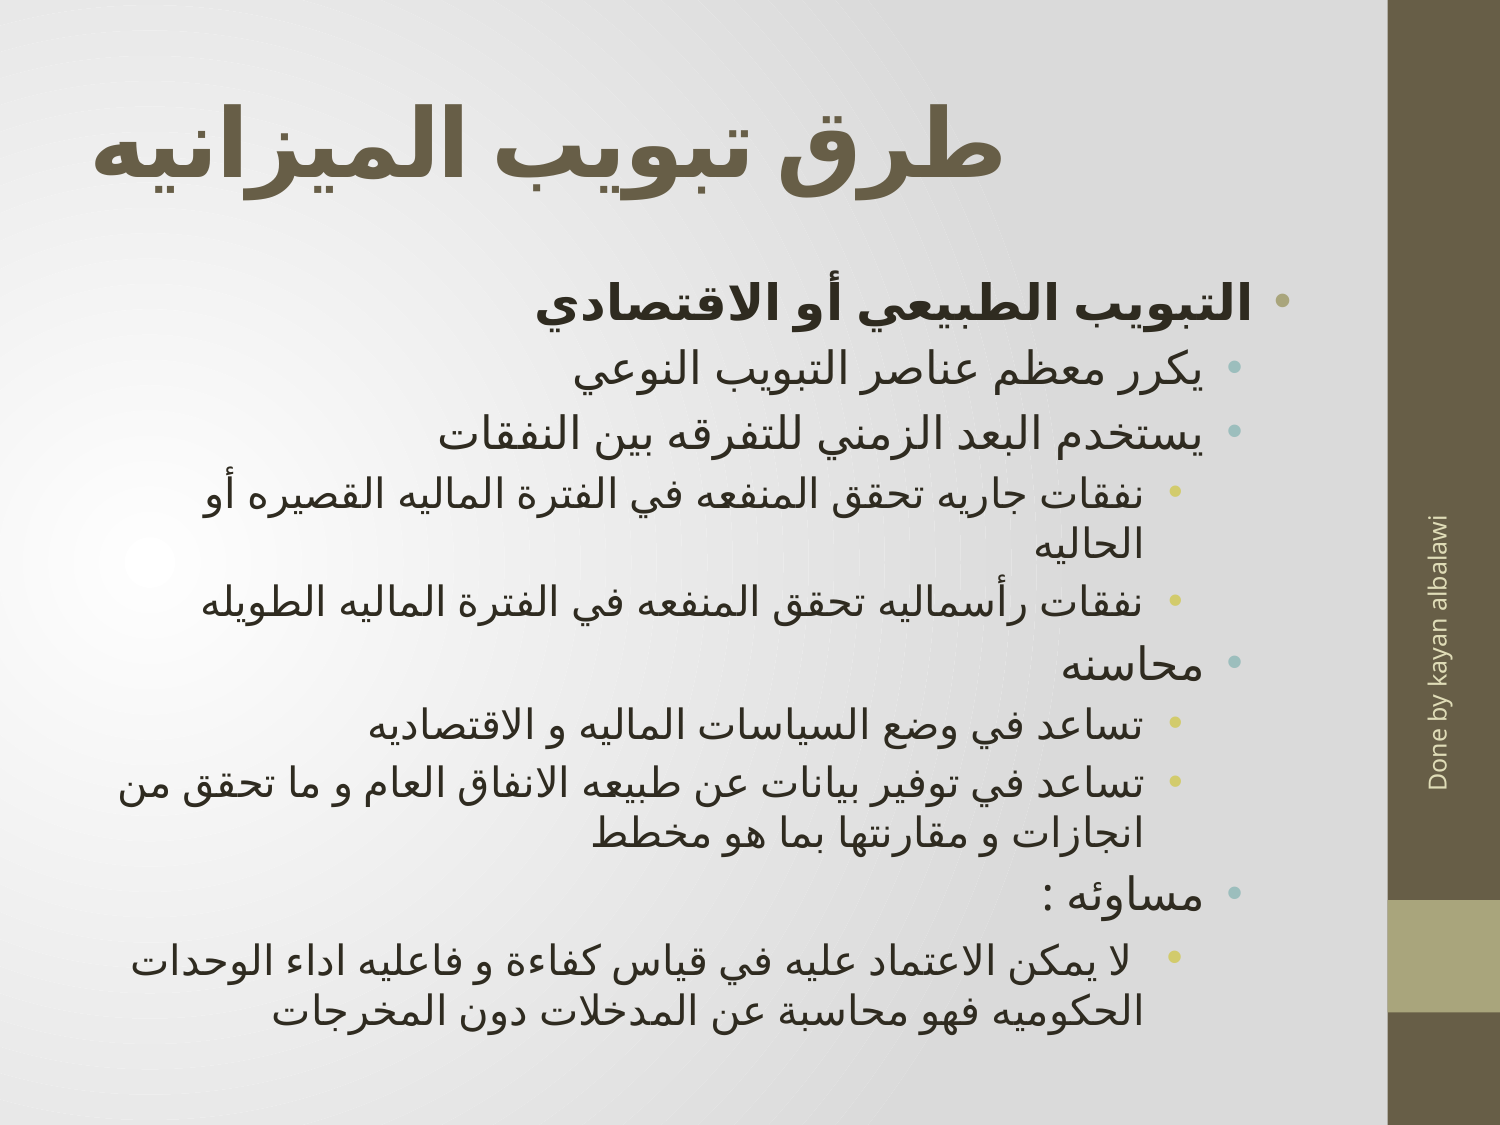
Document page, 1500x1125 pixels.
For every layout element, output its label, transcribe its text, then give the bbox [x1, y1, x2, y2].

list التبويب الطبيعي أو الاقتصادي يكرر معظم عناصر التبويب النوعي يستخدم البعد الزمني للتفرقه بين النفقات نفقات جاريه تحقق المنفعه في الفترة الماليه القصيره أو الحاليه نفقات رأسماليه تحقق المنفعه في الفترة الماليه الطويله محاسنه تساعد في وضع السياسات الماليه و الاقتصاديه تساعد في توفير بيانات عن طبيعه الانفاق العام و ما تحقق من انجازات و مقارنتها بما هو مخطط مساوئه : لا يمكن الاعتماد عليه في قياس كفاءة و فاعليه اداء الوحدات الحكوميه فهو محاسبة عن المدخلات دون المخرجات [75, 262, 1325, 1050]
title طرق تبويب الميزانيه [75, 45, 1325, 233]
footer Done by kayan albalawi [1408, 500, 1469, 889]
